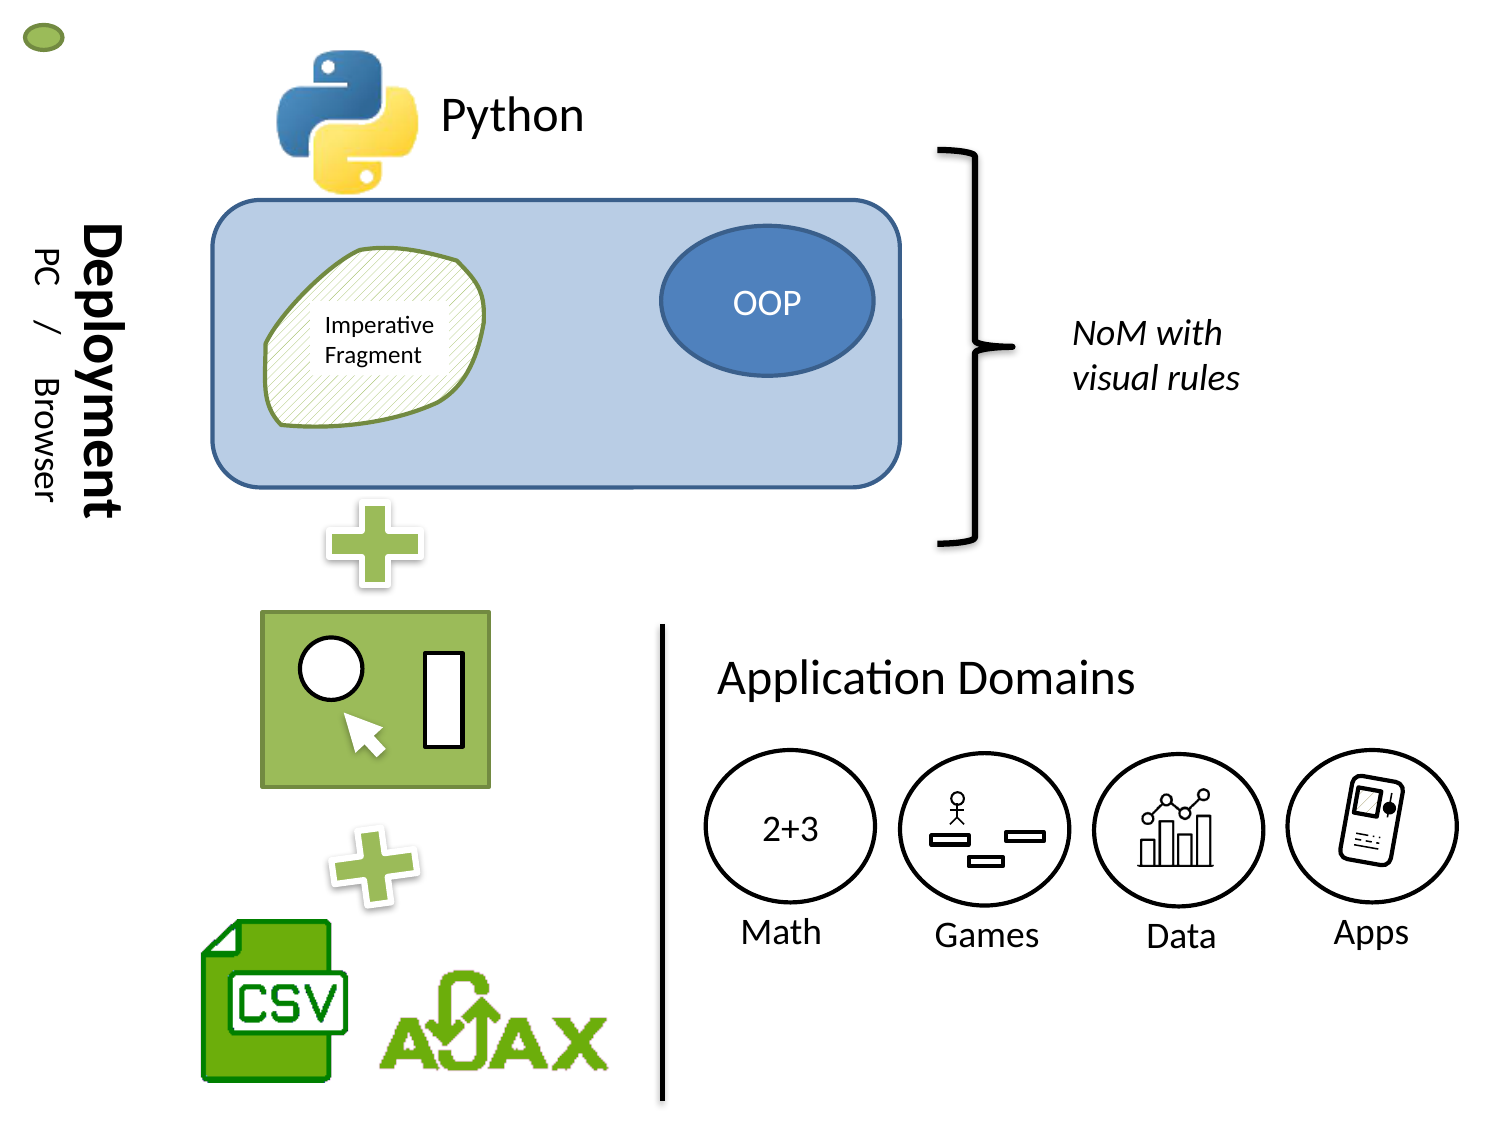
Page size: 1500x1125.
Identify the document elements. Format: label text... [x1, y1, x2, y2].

text_box NoM with visual rules [1057, 300, 1256, 406]
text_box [1287, 749, 1458, 961]
text_box Imperative Fragment [310, 300, 450, 376]
text_box Application Domains [702, 637, 1151, 713]
text_box Deployment PC / Browser [20, 207, 151, 548]
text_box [262, 611, 489, 788]
text_box OOP [659, 223, 876, 378]
text_box [262, 245, 486, 429]
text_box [192, 918, 613, 1083]
picture [271, 49, 421, 198]
text_box [937, 146, 1016, 547]
text_box [22, 22, 65, 53]
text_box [899, 752, 1070, 964]
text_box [1093, 753, 1264, 965]
text_box [326, 499, 424, 588]
text_box [210, 197, 903, 490]
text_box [705, 749, 876, 961]
text_box [328, 824, 421, 909]
text_box Python [425, 74, 601, 149]
